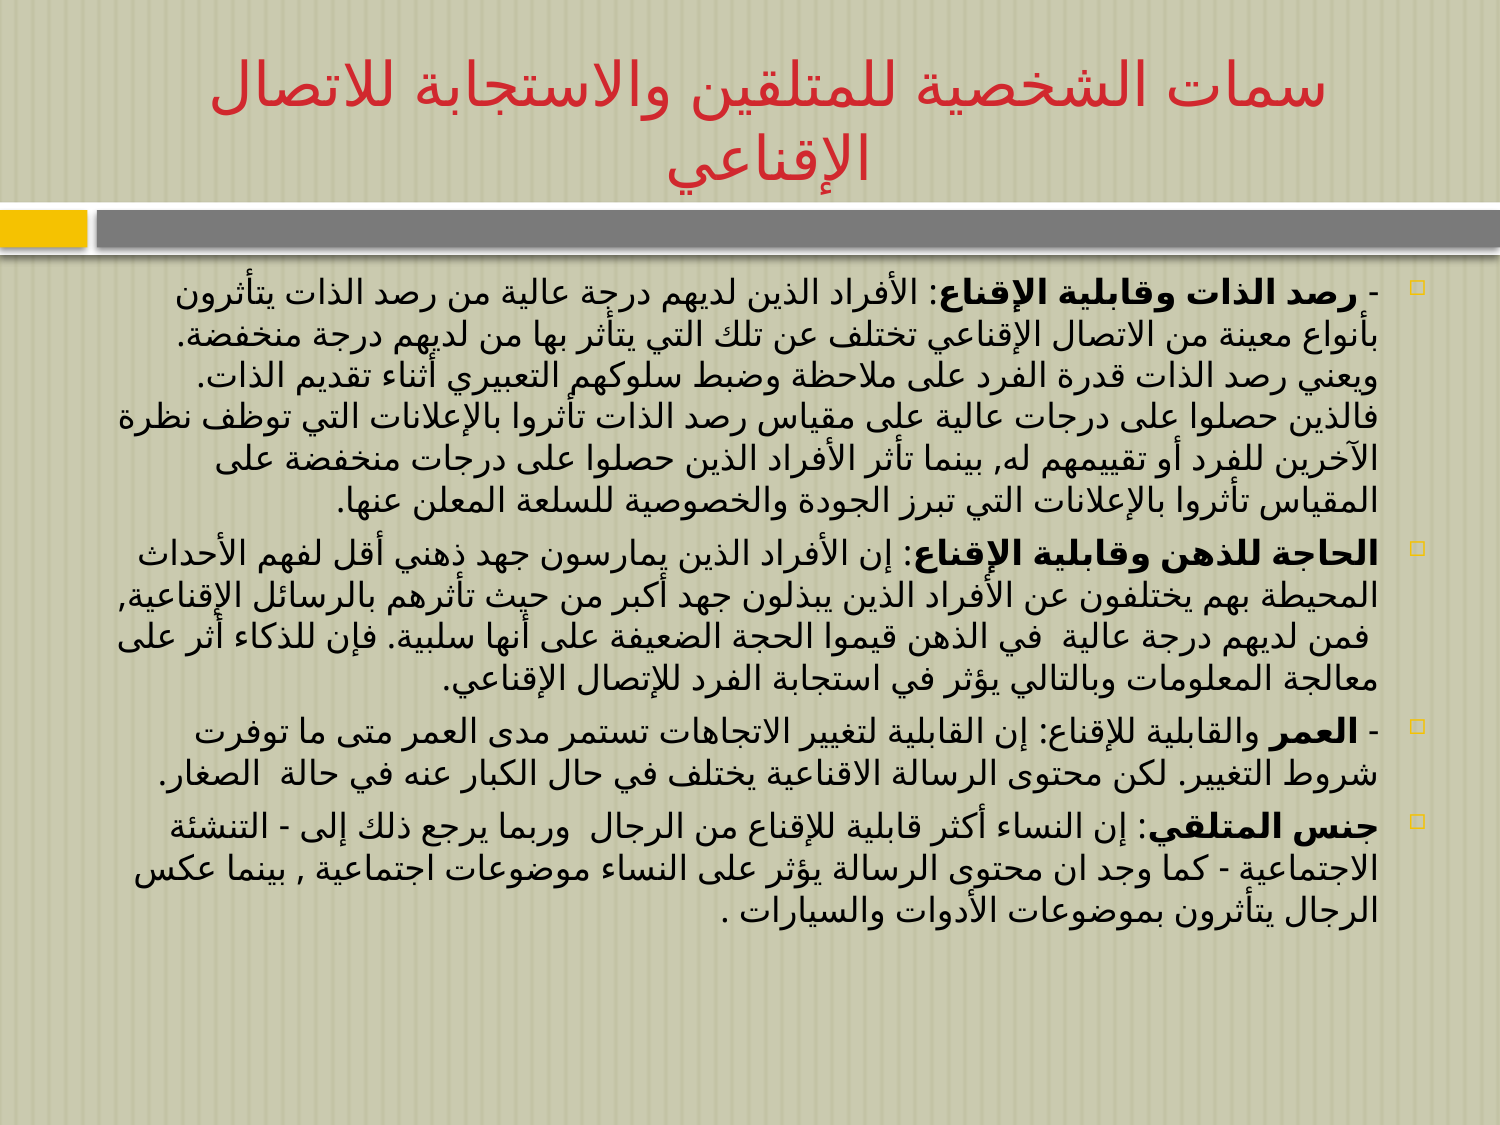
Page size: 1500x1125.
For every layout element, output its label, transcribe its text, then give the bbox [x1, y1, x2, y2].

list - رصد الذات وقابلية الإقناع: الأفراد الذين لديهم درجة عالية من رصد الذات يتأثرون بأنواع معينة من الاتصال الإقناعي تختلف عن تلك التي يتأثر بها من لديهم درجة منخفضة. ويعني رصد الذات قدرة الفرد على ملاحظة وضبط سلوكهم التعبيري أثناء تقديم الذات. فالذين حصلوا على درجات عالية على مقياس رصد الذات تأثروا بالإعلانات التي توظف نظرة الآخرين للفرد أو تقييمهم له, بينما تأثر الأفراد الذين حصلوا على درجات منخفضة على المقياس تأثروا بالإعلانات التي تبرز الجودة والخصوصية للسلعة المعلن عنها. الحاجة للذهن وقابلية الإقناع: إن الأفراد الذين يمارسون جهد ذهني أقل لفهم الأحداث المحيطة بهم يختلفون عن الأفراد الذين يبذلون جهد أكبر من حيث تأثرهم بالرسائل الإقناعية, فمن لديهم درجة عالية في الذهن قيموا الحجة الضعيفة على أنها سلبية. فإن للذكاء أثر على معالجة المعلومات وبالتالي يؤثر في استجابة الفرد للإتصال الإقناعي. - العمر والقابلية للإقناع: إن القابلية لتغيير الاتجاهات تستمر مدى العمر متى ما توفرت شروط التغيير. لكن محتوى الرسالة الاقناعية يختلف في حال الكبار عنه في حالة الصغار. جنس المتلقي: إن النساء أكثر قابلية للإقناع من الرجال وربما يرجع ذلك إلى - التنشئة الاجتماعية - كما وجد ان محتوى الرسالة يؤثر على النساء موضوعات اجتماعية , بينما عكس الرجال يتأثرون بموضوعات الأدوات والسيارات . [100, 262, 1438, 1000]
title سمات الشخصية للمتلقين والاستجابة للاتصال الإقناعي [100, 37, 1438, 200]
